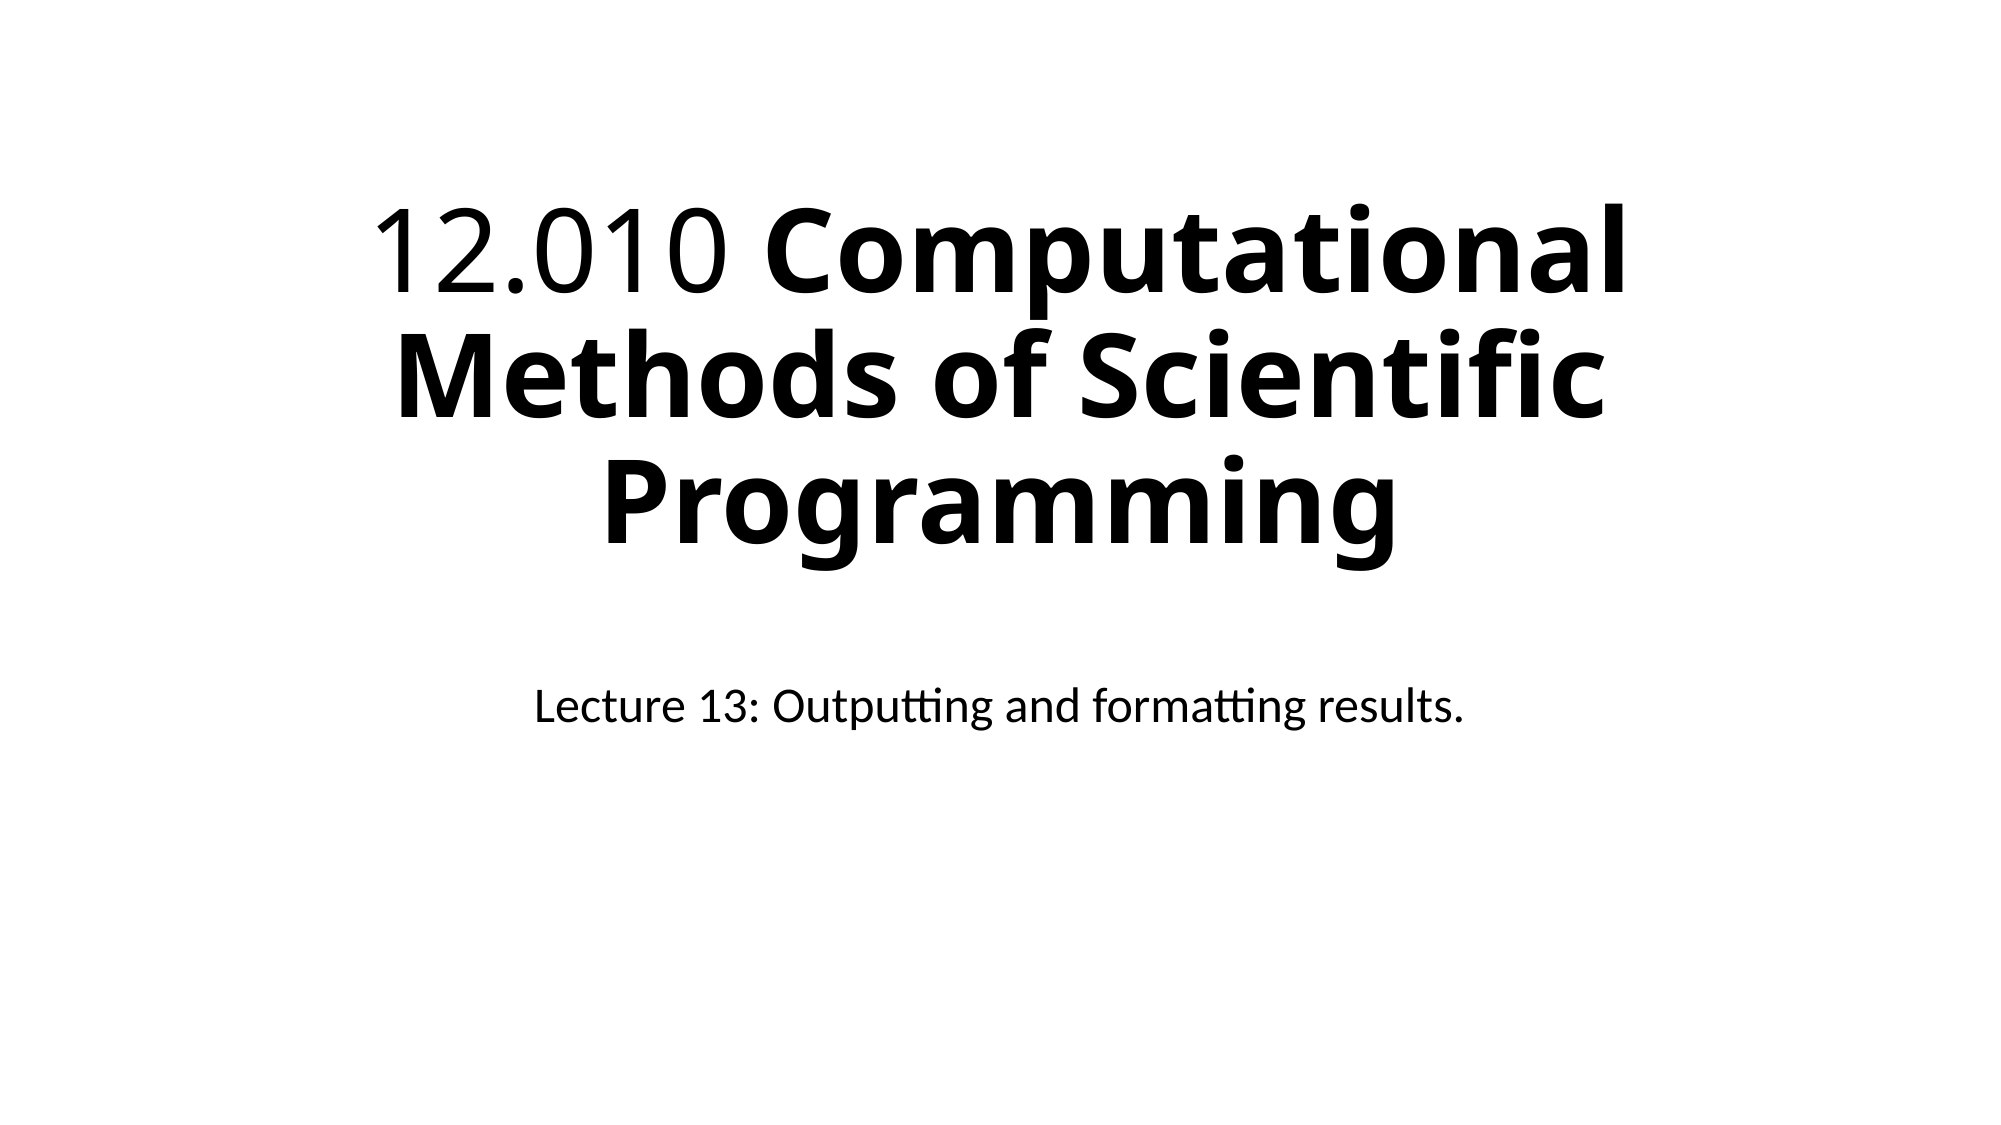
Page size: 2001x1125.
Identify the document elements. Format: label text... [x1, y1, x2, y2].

subtitle Lecture 13: Outputting and formatting results. [249, 590, 1750, 863]
title 12.010 Computational Methods of Scientific Programming [249, 184, 1750, 576]
